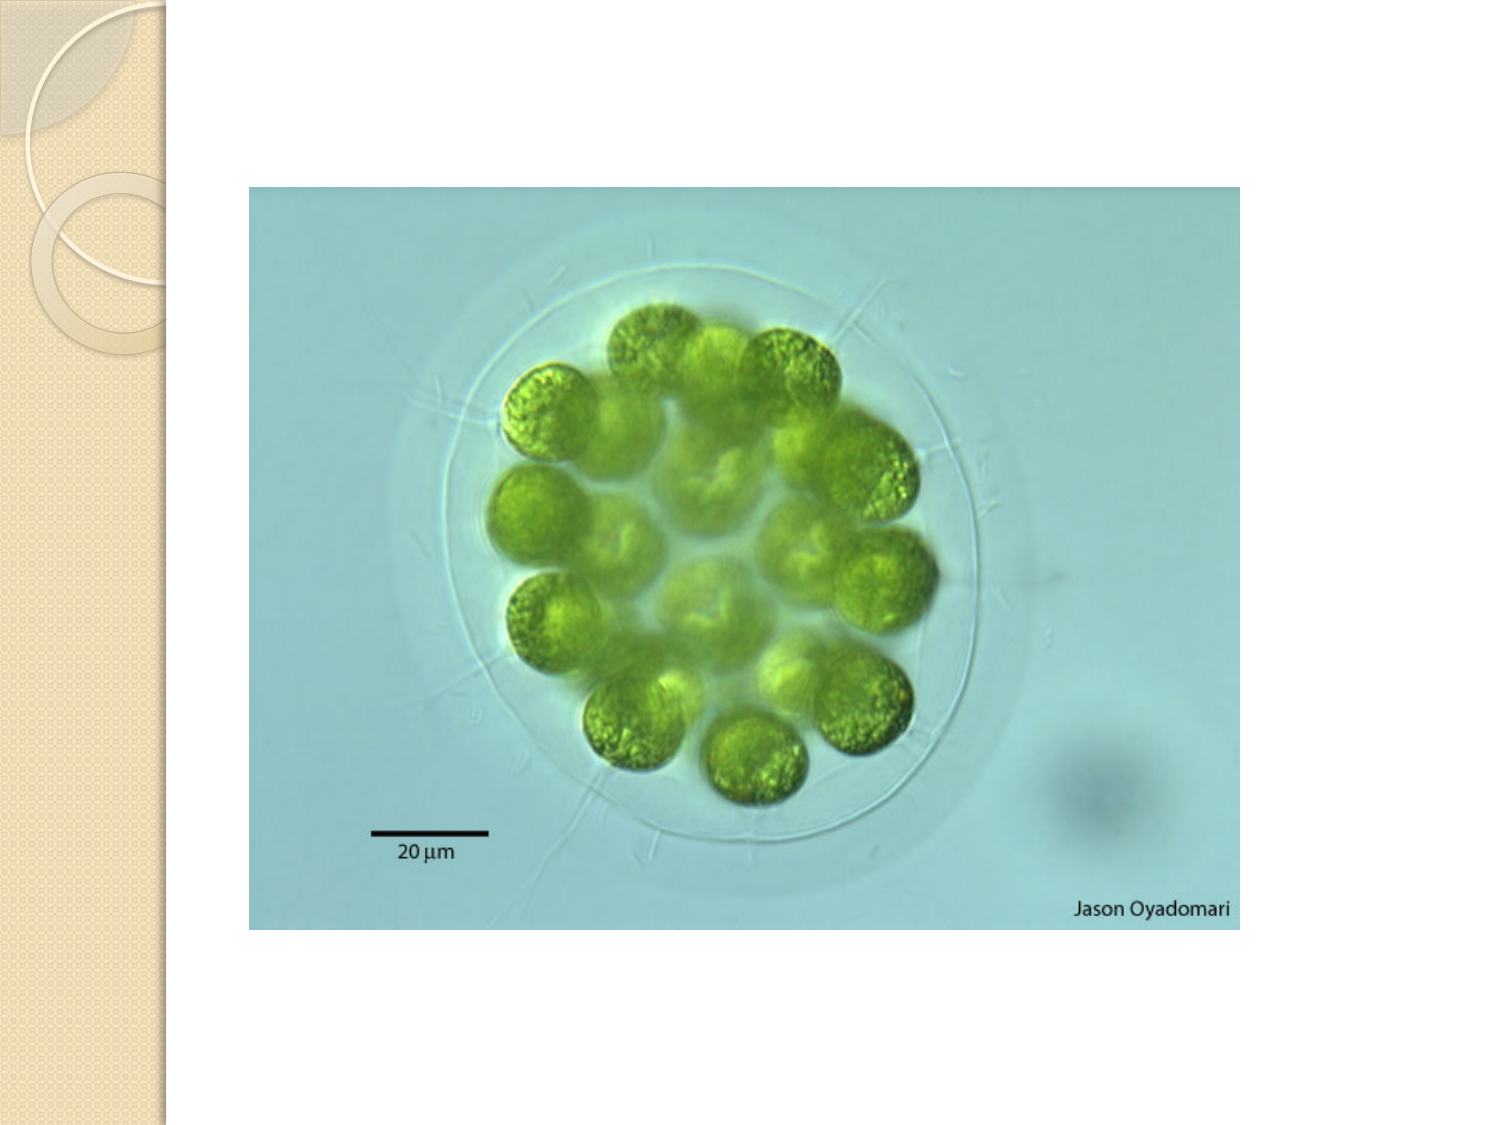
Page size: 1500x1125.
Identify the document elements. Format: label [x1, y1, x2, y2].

list [249, 187, 1241, 931]
